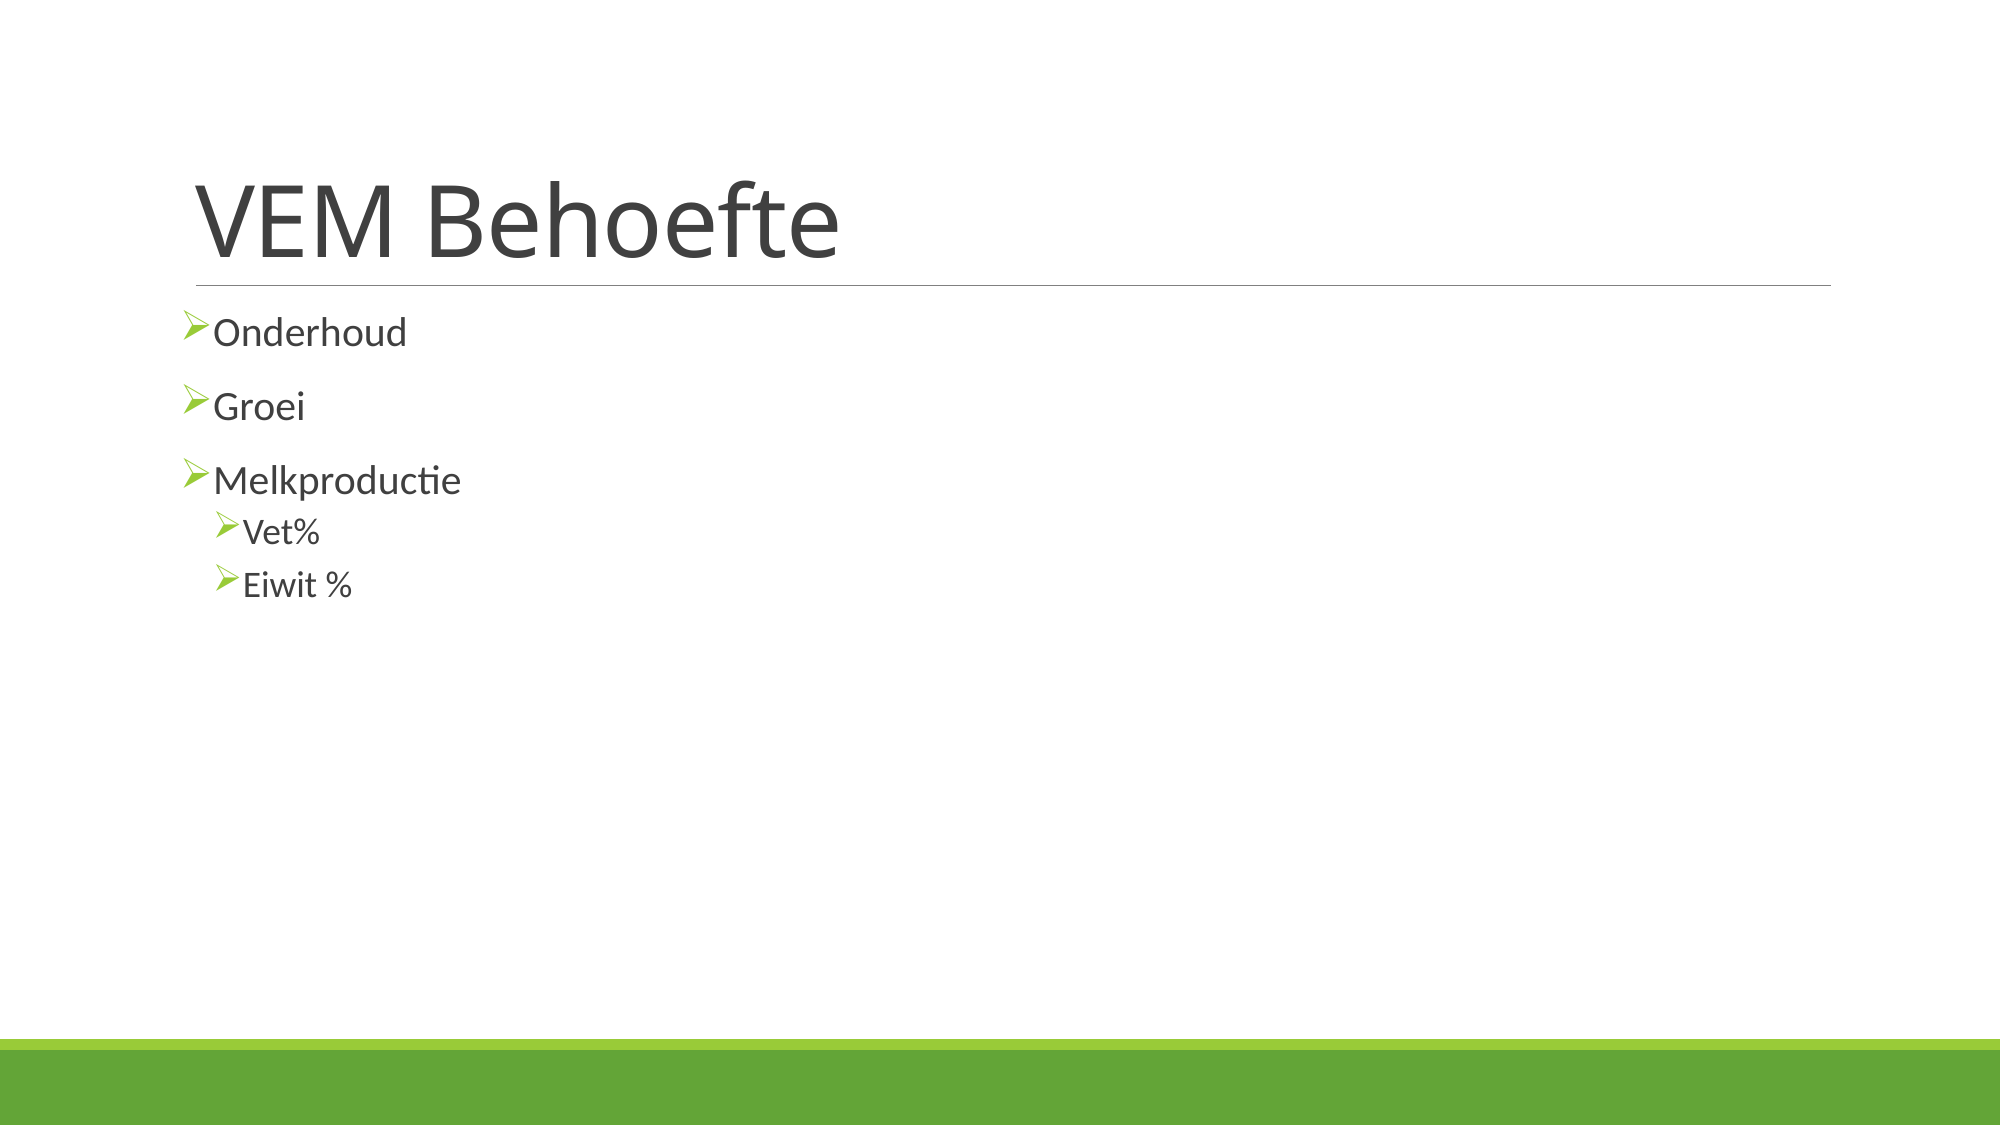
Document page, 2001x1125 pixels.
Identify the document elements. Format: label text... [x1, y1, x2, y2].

title VEM Behoefte [180, 47, 1830, 285]
list Onderhoud Groei Melkproductie Vet% Eiwit % [180, 302, 1830, 963]
